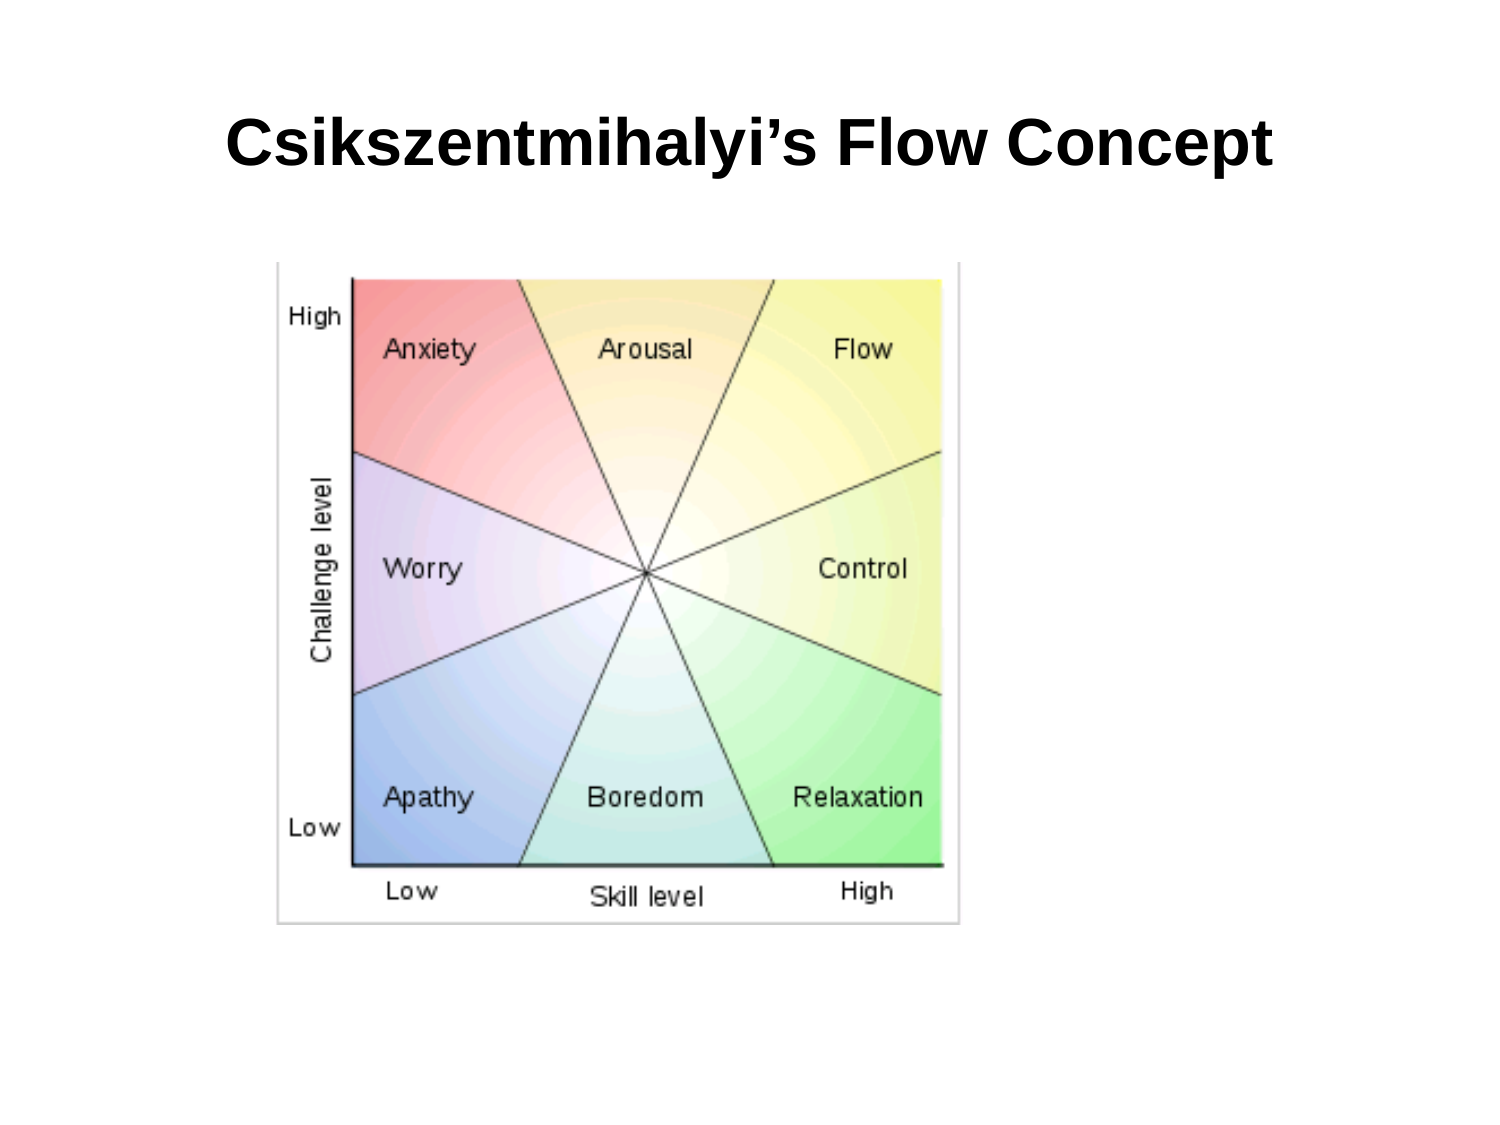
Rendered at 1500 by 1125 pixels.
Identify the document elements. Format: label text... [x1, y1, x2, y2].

title Csikszentmihalyi’s Flow Concept [74, 44, 1426, 233]
picture [274, 262, 963, 926]
